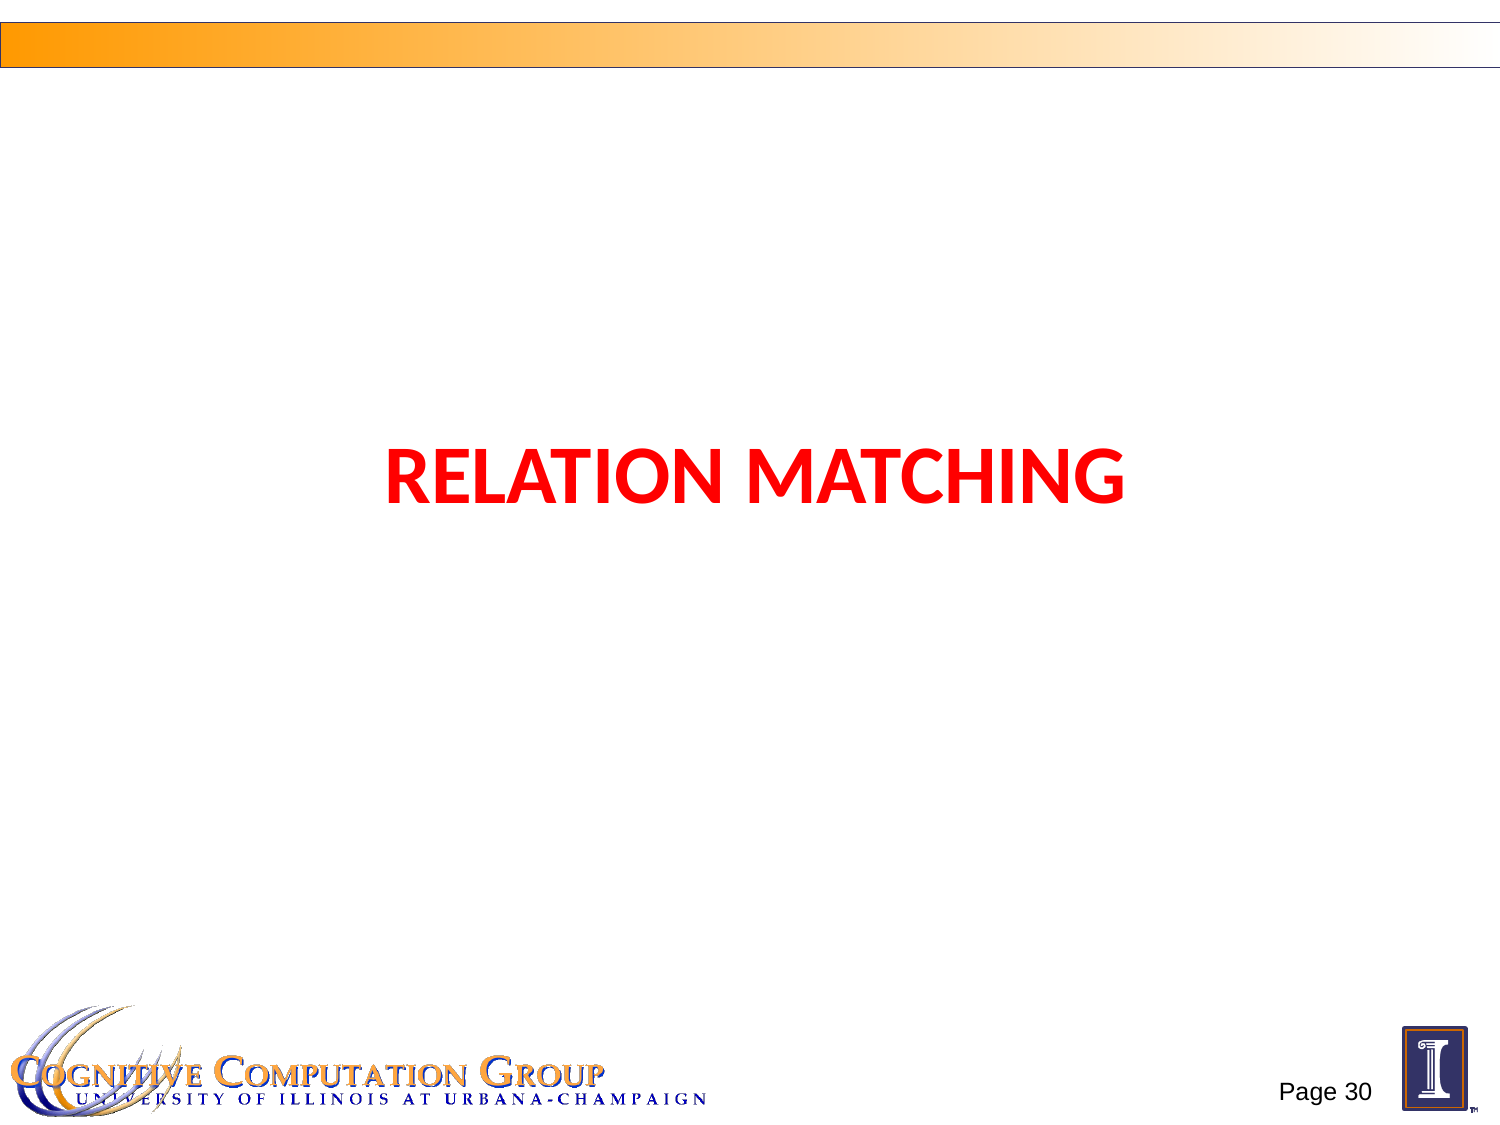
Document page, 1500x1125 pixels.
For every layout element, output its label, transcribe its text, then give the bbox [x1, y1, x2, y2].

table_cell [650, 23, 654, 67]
picture [0, 1000, 713, 1125]
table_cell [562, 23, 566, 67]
slide_number Page 30 [1237, 1074, 1388, 1113]
title Relation matching [118, 412, 1394, 636]
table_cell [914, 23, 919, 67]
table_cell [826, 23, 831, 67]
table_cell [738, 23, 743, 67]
